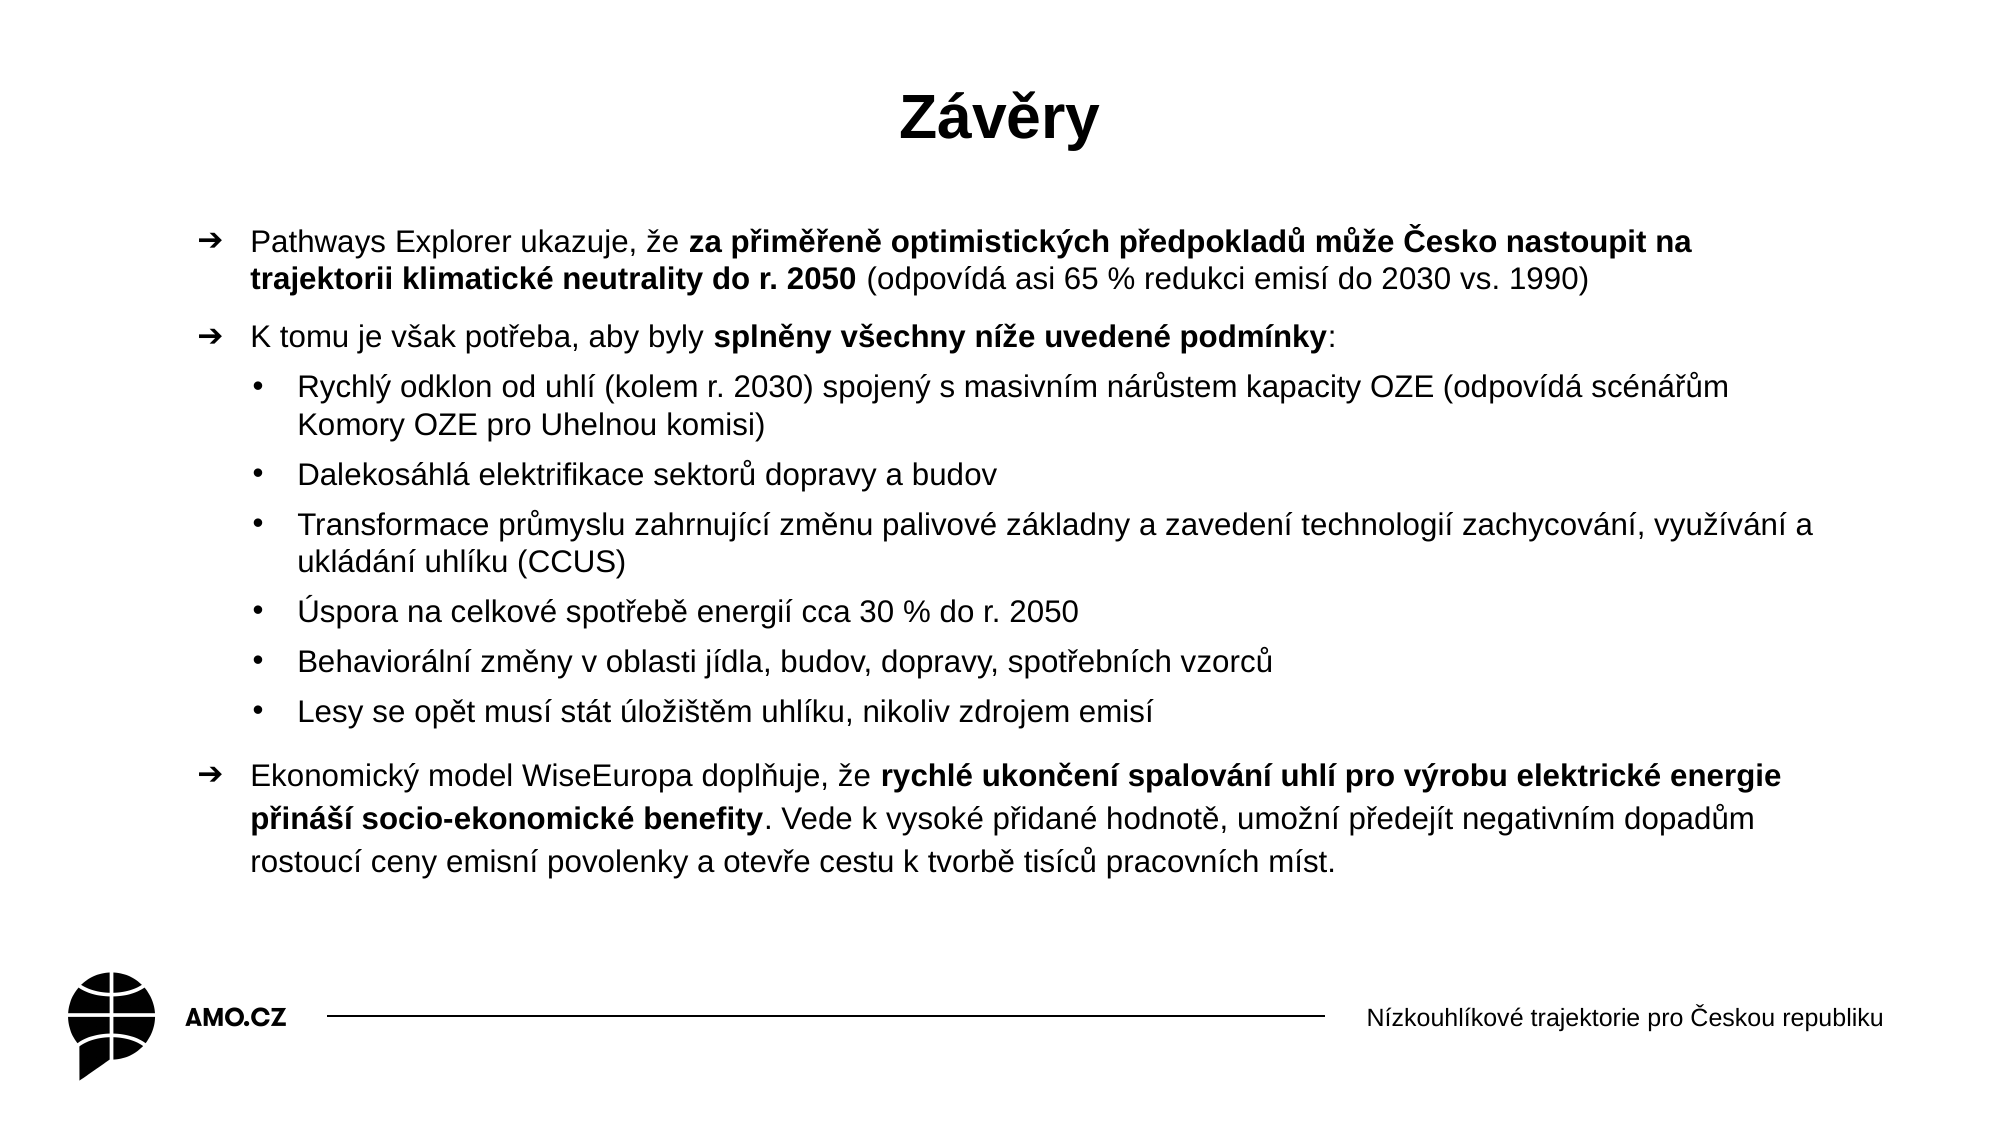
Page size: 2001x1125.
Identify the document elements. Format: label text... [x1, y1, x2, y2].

title Závěry [112, 58, 1888, 160]
text_box Nízkouhlíkové trajektorie pro Českou republiku [1315, 997, 1901, 1110]
picture [10, 860, 343, 1125]
text_box Pathways Explorer ukazuje, že za přiměřeně optimistických předpokladů může Česko nastoupit na trajektorii klimatické neutrality do r. 2050 (odpovídá asi 65 % redukci emisí do 2030 vs. 1990) K tomu je však potřeba, aby byly splněny všechny níže uvedené podmínky: Rychlý odklon od uhlí (kolem r. 2030) spojený s masivním nárůstem kapacity OZE (odpovídá scénářům Komory OZE pro Uhelnou komisi) Dalekosáhlá elektrifikace sektorů dopravy a budov Transformace průmyslu zahrnující změnu palivové základny a zavedení technologií zachycování, využívání a ukládání uhlíku (CCUS) Úspora na celkové spotřebě energií cca 30 % do r. 2050 Behaviorální změny v oblasti jídla, budov, dopravy, spotřebních vzorců Lesy se opět musí stát úložištěm uhlíku, nikoliv zdrojem emisí Ekonomický model WiseEuropa doplňuje, že rychlé ukončení spalování uhlí pro výrobu elektrické energie přináší socio-ekonomické benefity. Vede k vysoké přidané hodnotě, umožní předejít negativním dopadům rostoucí ceny emisní povolenky a otevře cestu k tvorbě tisíců pracovních míst. [160, 213, 1840, 937]
